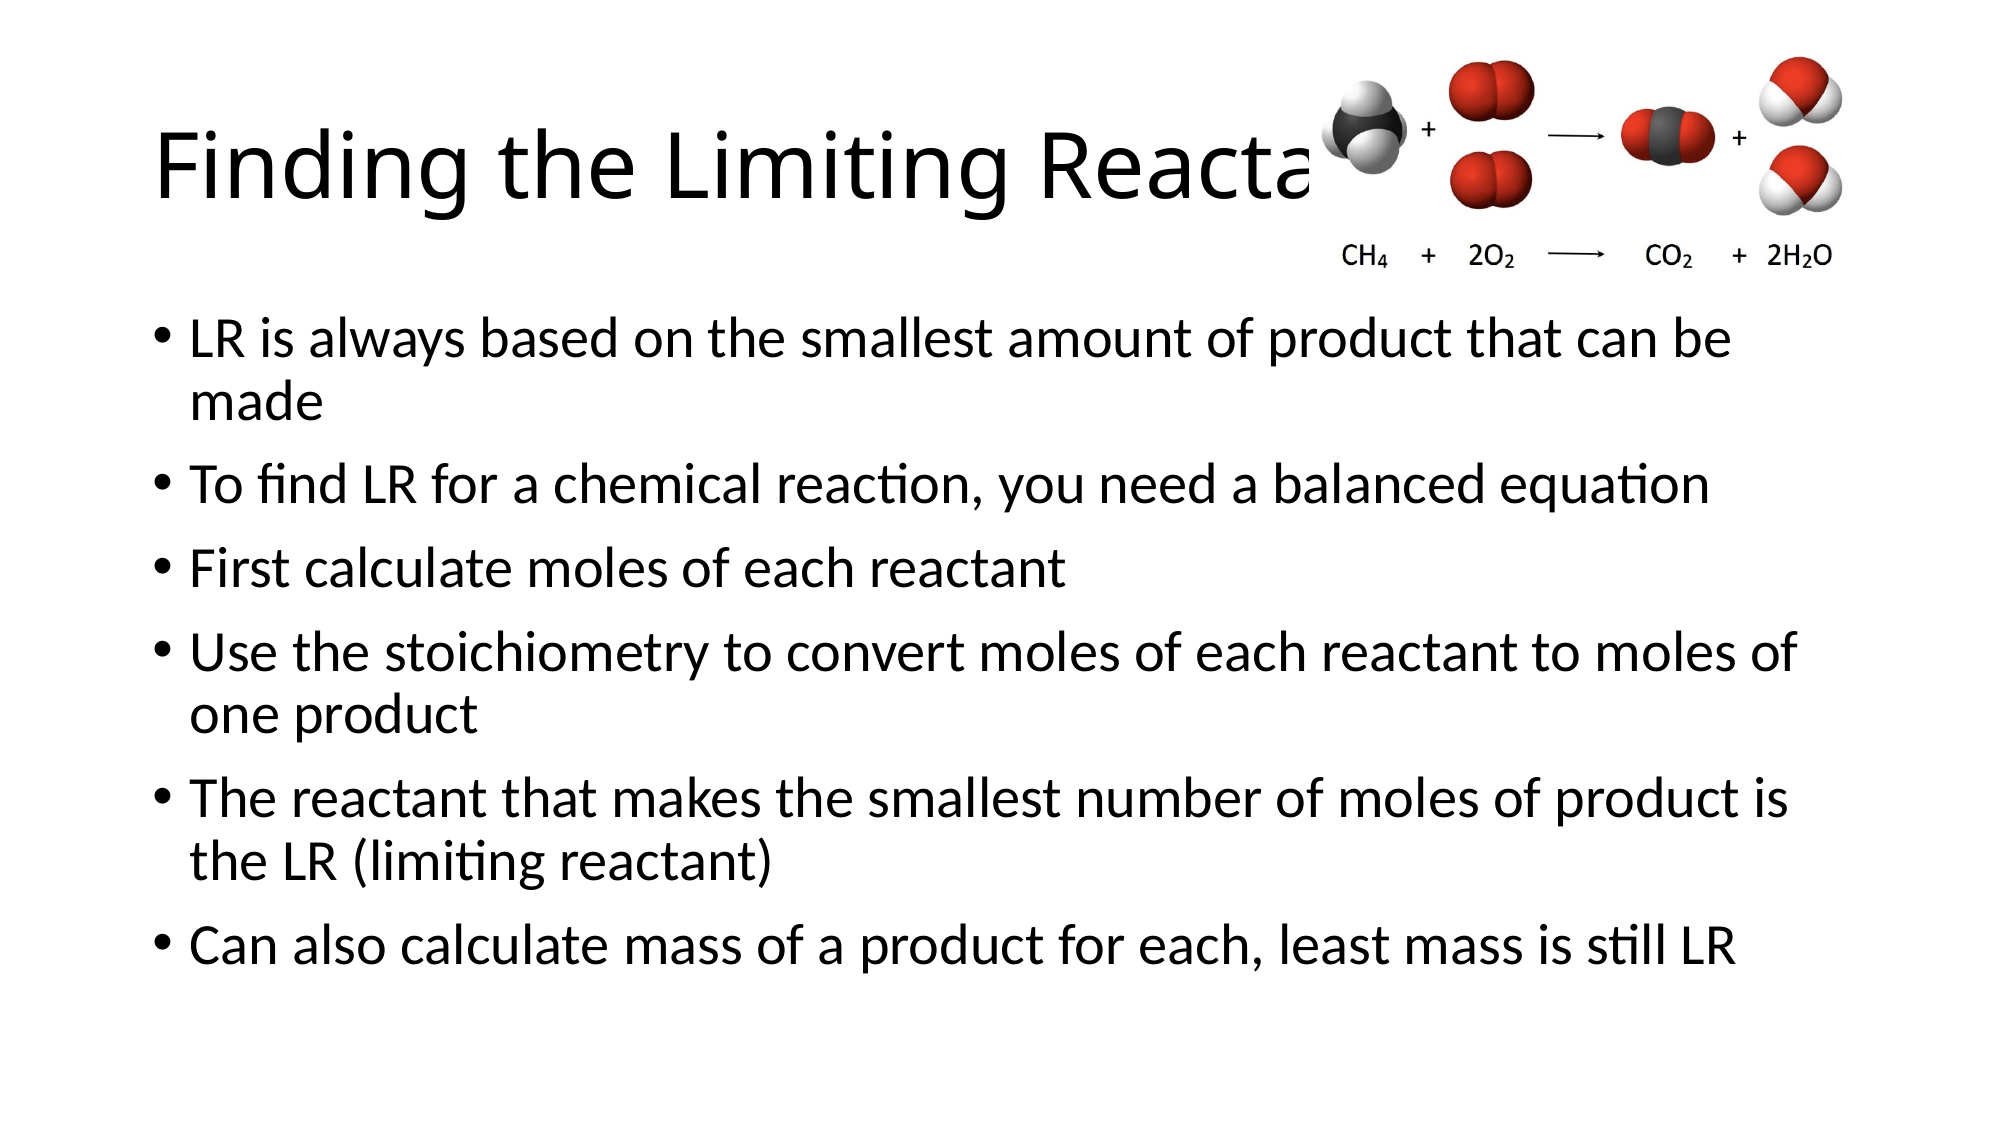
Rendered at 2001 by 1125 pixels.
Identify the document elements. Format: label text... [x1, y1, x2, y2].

title Finding the Limiting Reactant [137, 59, 1309, 278]
list LR is always based on the smallest amount of product that can be made To find LR for a chemical reaction, you need a balanced equation First calculate moles of each reactant Use the stoichiometry to convert moles of each reactant to moles of one product The reactant that makes the smallest number of moles of product is the LR (limiting reactant) Can also calculate mass of a product for each, least mass is still LR [137, 299, 1863, 1014]
picture [1309, 41, 1863, 289]
